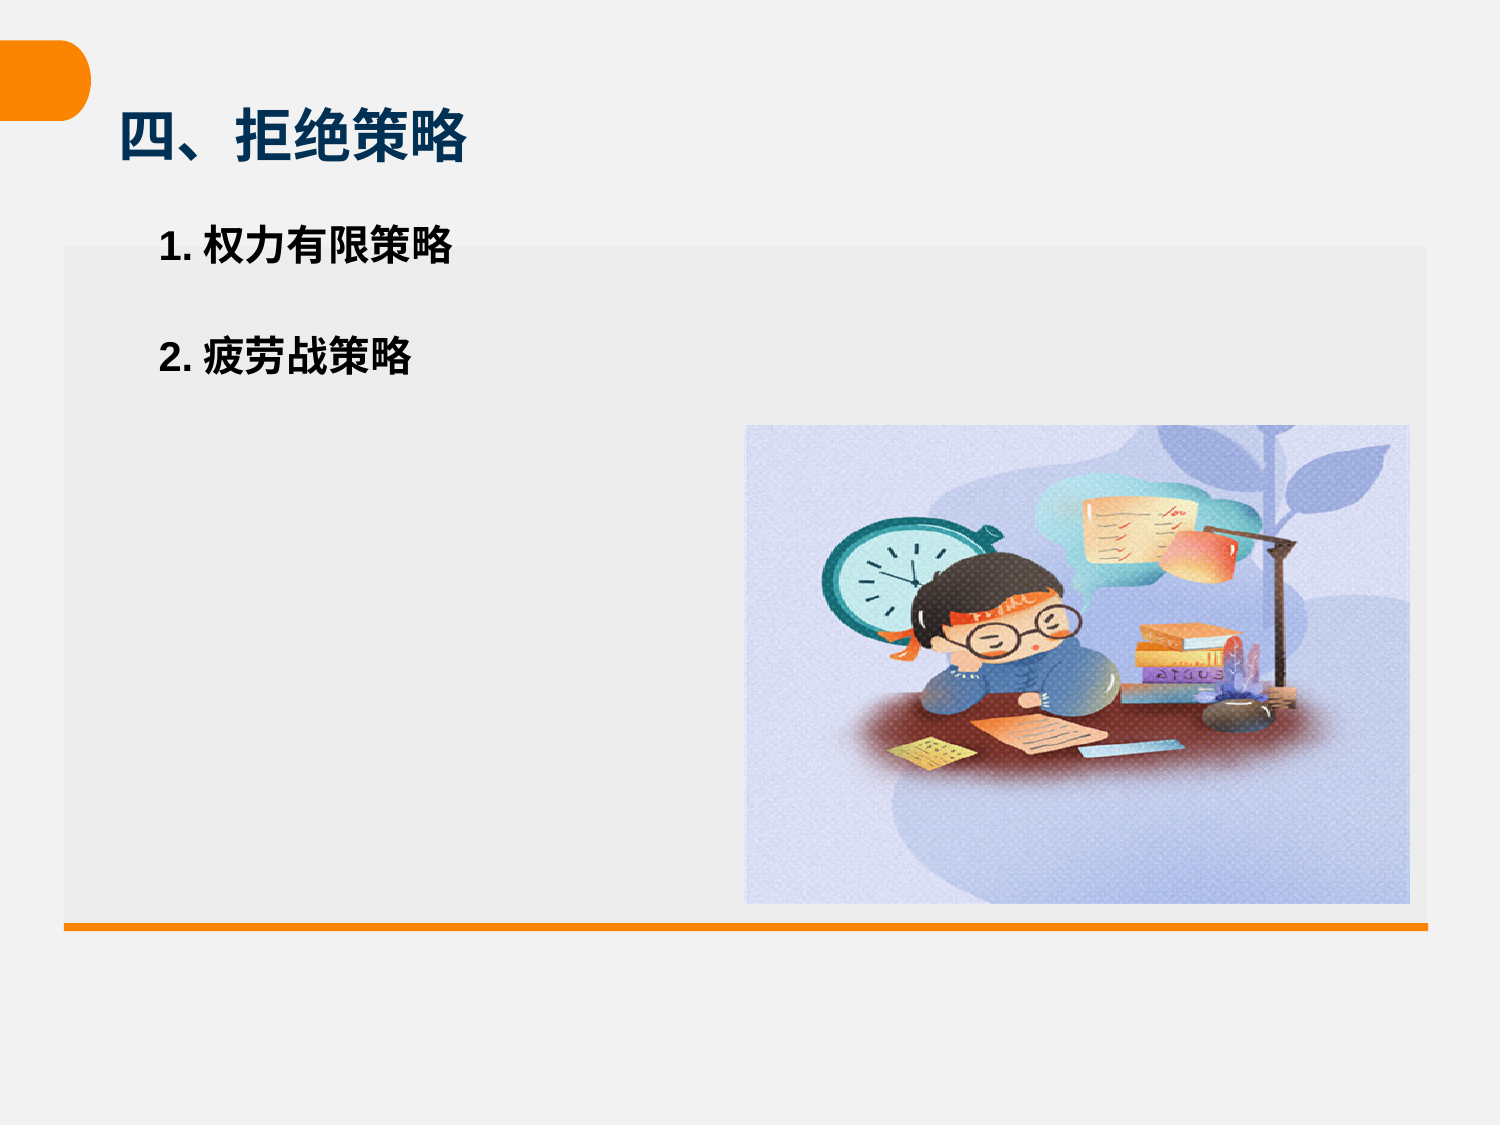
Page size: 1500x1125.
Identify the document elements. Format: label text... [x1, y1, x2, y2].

text_box 1.权力有限策略 2.疲劳战策略 [143, 211, 894, 388]
title 四、拒绝策略 [103, 40, 858, 228]
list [744, 425, 1410, 904]
